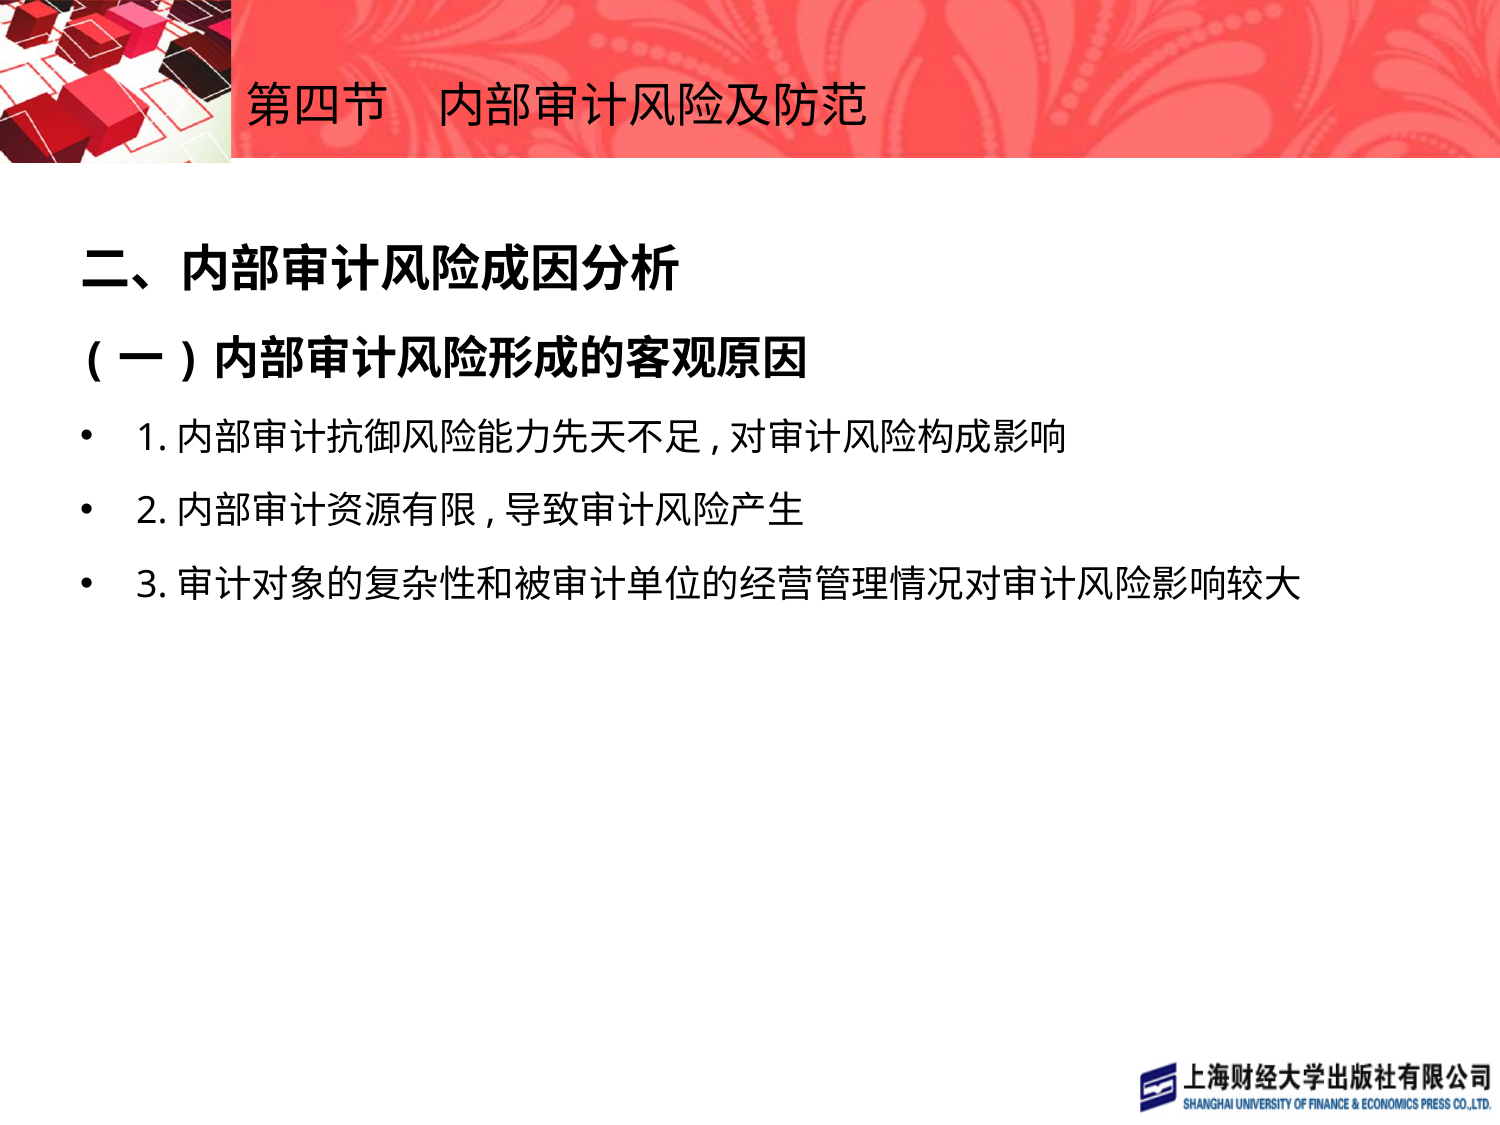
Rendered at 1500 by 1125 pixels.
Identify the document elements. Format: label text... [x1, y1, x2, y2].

picture [1139, 1058, 1495, 1118]
title 第四节 内部审计风险及防范 [230, 45, 1461, 161]
list 二、内部审计风险成因分析 (一)内部审计风险形成的客观原因 1.内部审计抗御风险能力先天不足,对审计风险构成影响 2.内部审计资源有限,导致审计风险产生 3.审计对象的复杂性和被审计单位的经营管理情况对审计风险影响较大 [64, 208, 1425, 1047]
